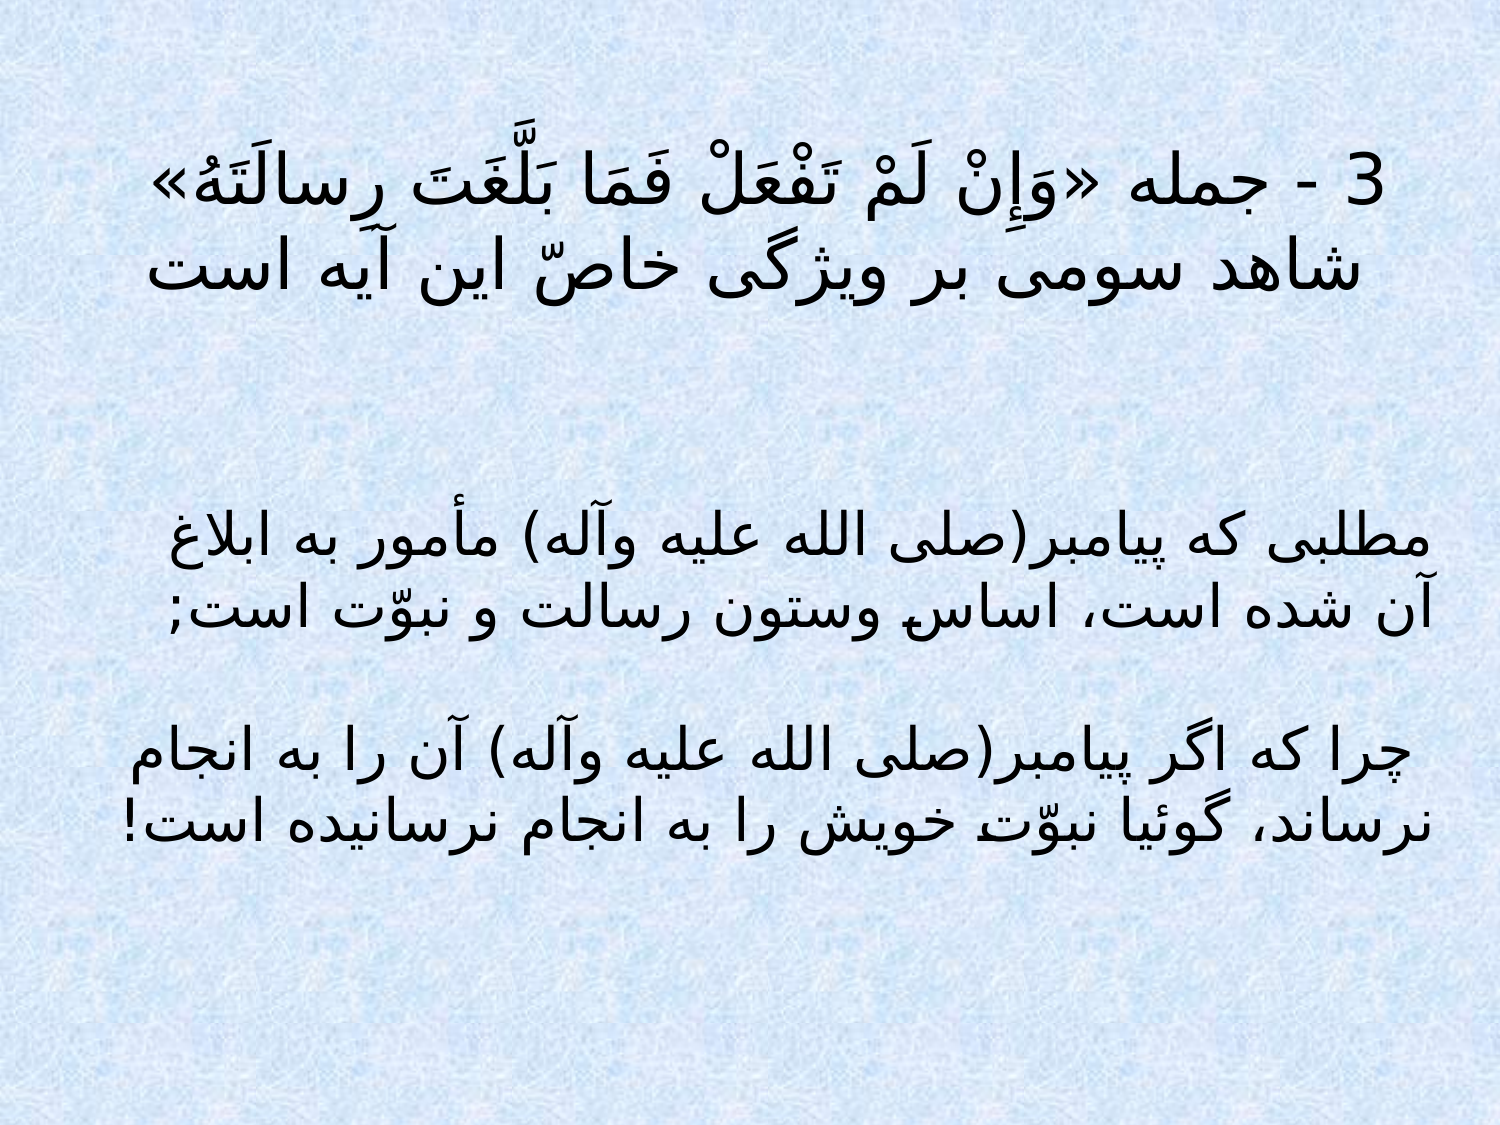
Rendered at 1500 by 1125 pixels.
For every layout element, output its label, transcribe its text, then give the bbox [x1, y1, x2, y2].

picture [0, 0, 1500, 1125]
text_box مطلبى كه پيامبر(صلى الله عليه وآله) مأمور به ابلاغ آن شده است، اساس وستون رسالت و نبوّت است; چرا كه اگر پيامبر(صلى الله عليه وآله) آن را به انجام نرساند، گوئيا نبوّت خويش را به انجام نرسانيده است! [100, 456, 1451, 894]
title 3 - جمله «وَإِنْ لَمْ تَفْعَلْ فَمَا بَلَّغَتَ رِسالَتَهُ» شاهد سومى بر ويژگى خاصّ اين آيه است [53, 125, 1404, 313]
